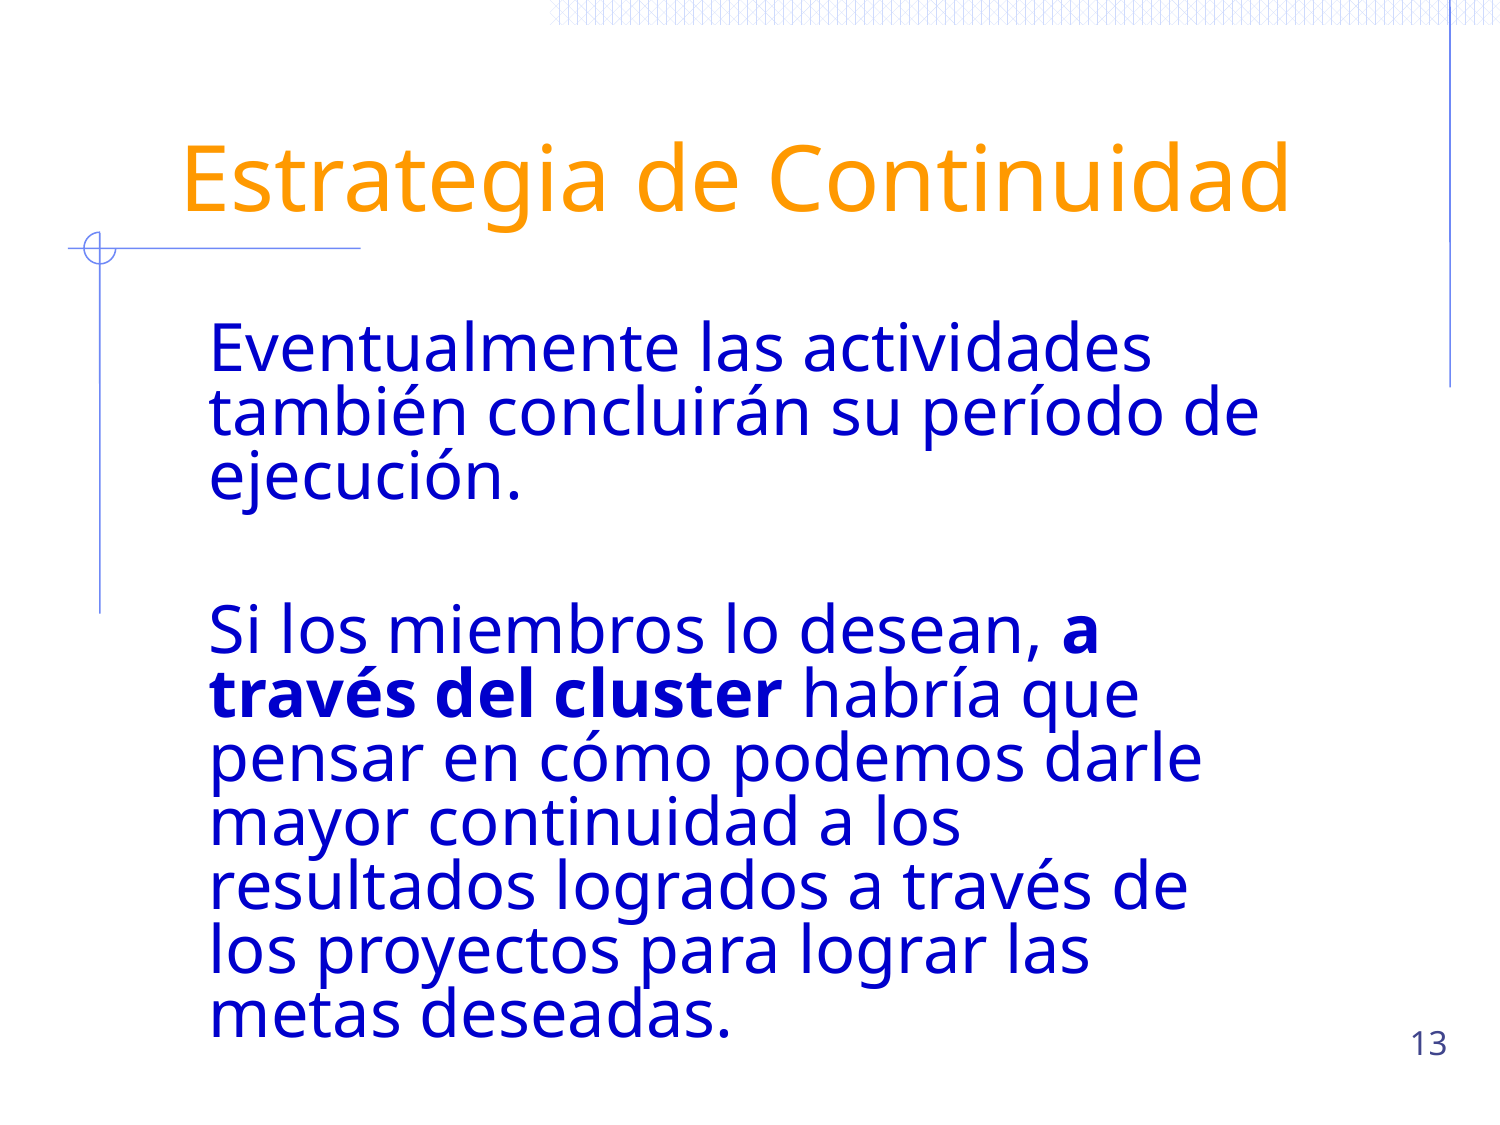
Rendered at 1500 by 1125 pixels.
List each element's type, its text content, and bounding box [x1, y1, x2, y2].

title Estrategia de Continuidad [99, 49, 1376, 238]
slide_number 13 [1149, 999, 1463, 1076]
list Eventualmente las actividades también concluirán su período de ejecución. Si los miembros lo desean, a través del cluster habría que pensar en cómo podemos darle mayor continuidad a los resultados logrados a través de los proyectos para lograr las metas deseadas. [137, 312, 1313, 988]
